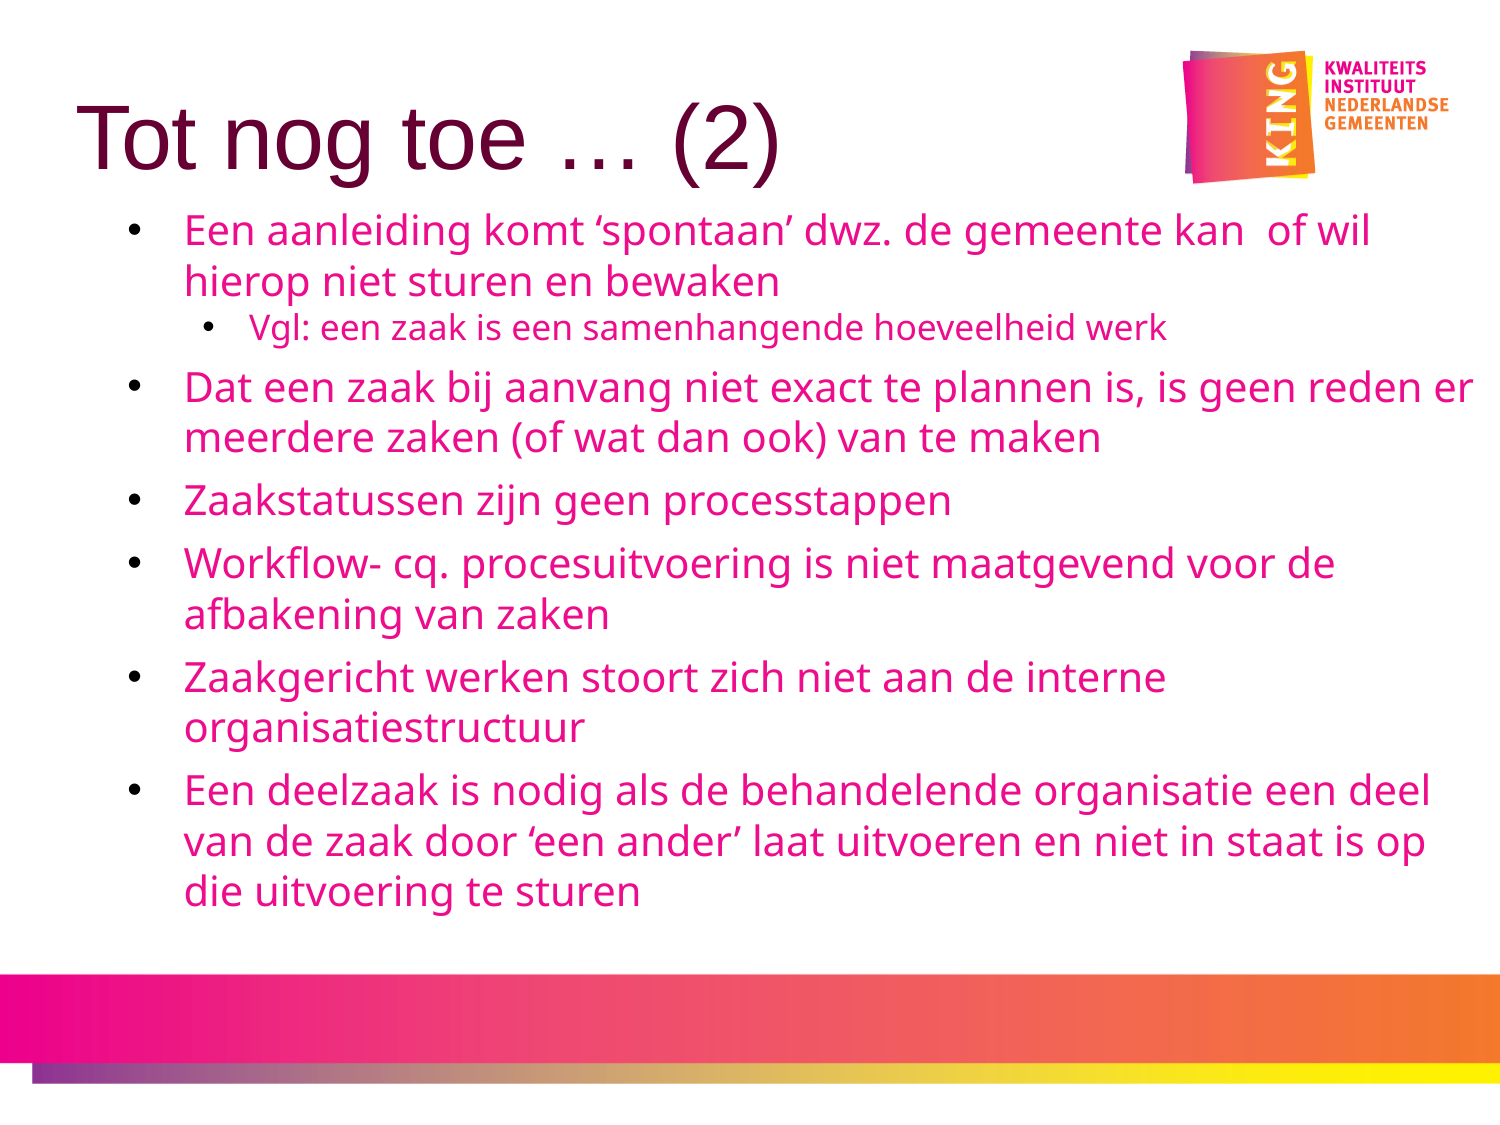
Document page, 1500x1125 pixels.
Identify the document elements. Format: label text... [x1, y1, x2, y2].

picture [0, 0, 1500, 1125]
title Tot nog toe … (2) [74, 44, 1425, 233]
list Een aanleiding komt ‘spontaan’ dwz. de gemeente kan of wil hierop niet sturen en bewaken Vgl: een zaak is een samenhangende hoeveelheid werk Dat een zaak bij aanvang niet exact te plannen is, is geen reden er meerdere zaken (of wat dan ook) van te maken Zaakstatussen zijn geen processtappen Workflow- cq. procesuitvoering is niet maatgevend voor de afbakening van zaken Zaakgericht werken stoort zich niet aan de interne organisatiestructuur Een deelzaak is nodig als de behandelende organisatie een deel van de zaak door ‘een ander’ laat uitvoeren en niet in staat is op die uitvoering te sturen [112, 196, 1500, 939]
